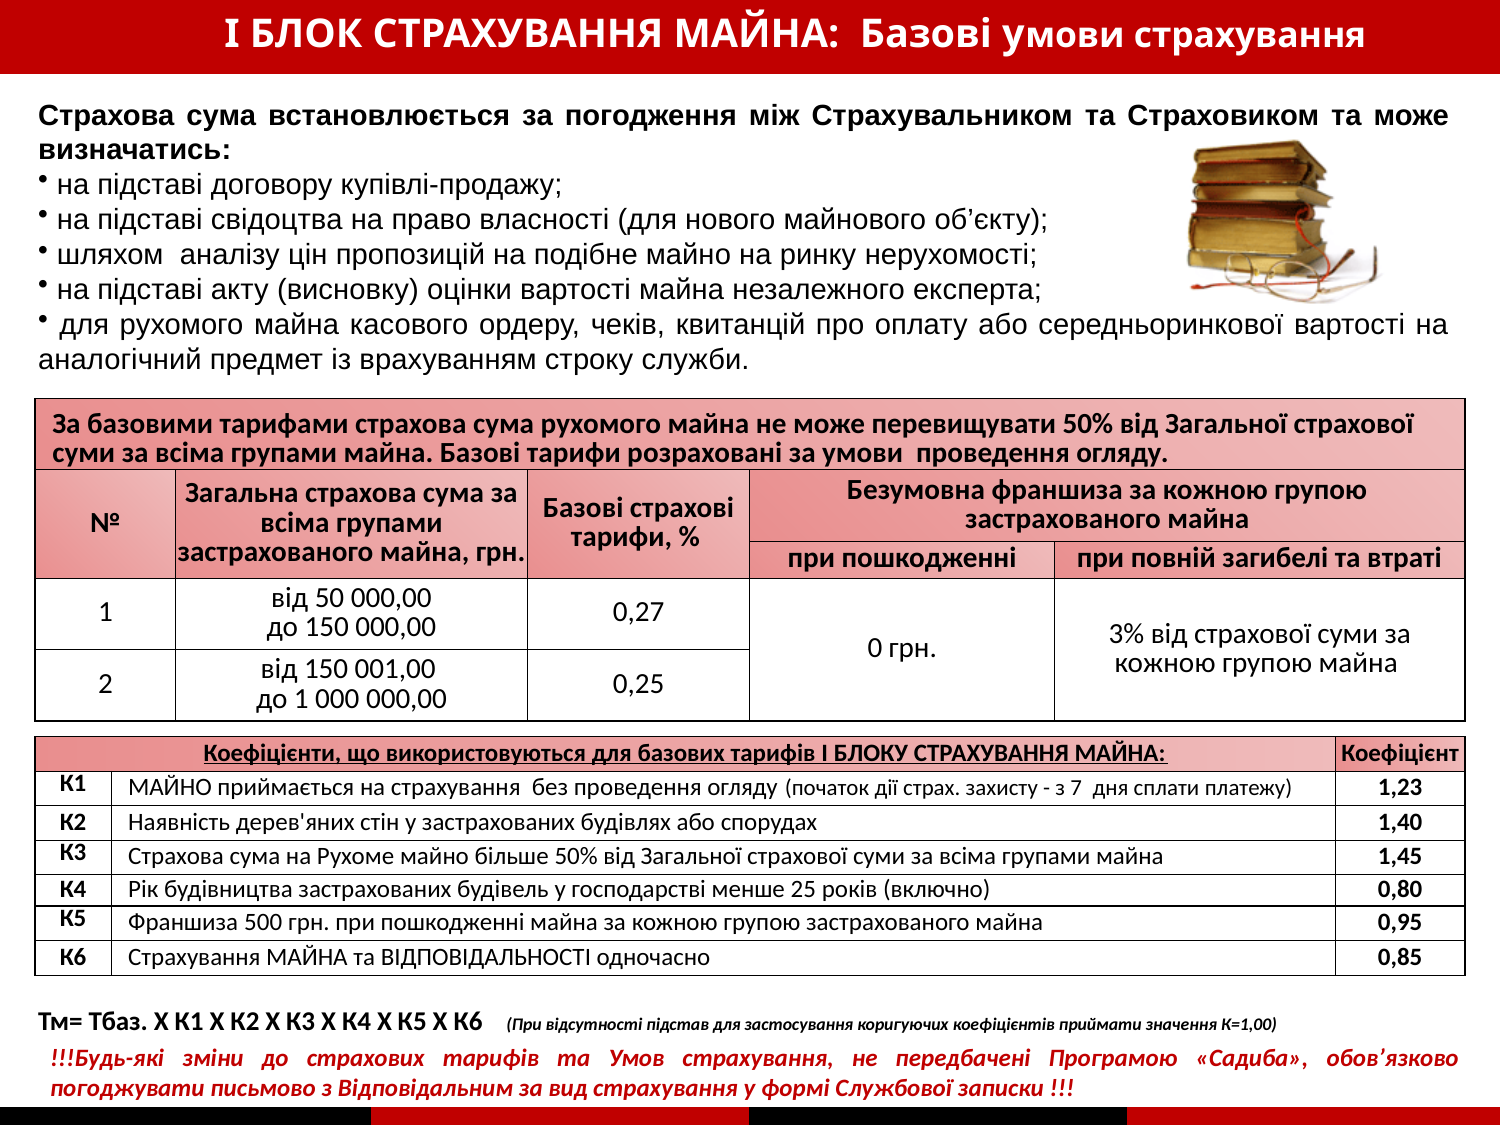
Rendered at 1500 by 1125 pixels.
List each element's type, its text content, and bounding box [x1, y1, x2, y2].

table_cell К4 [36, 875, 111, 905]
table_cell Франшиза 500 грн. при пошкодженні майна за кожною групою застрахованого майна [112, 907, 1335, 940]
table_cell 1,40 [1336, 806, 1464, 840]
table_cell при повній загибелі та втраті [1055, 542, 1464, 578]
table_cell від 150 001,00 до 1 000 000,00 [176, 650, 527, 720]
text_box Тм= Тбаз. Х К1 Х К2 Х К3 Х К4 Х К5 Х К6 (При відсутності підстав для застосування коригуючих коефіцієнтів приймати значення К=1,00) [23, 995, 1500, 1043]
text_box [0, 1107, 1500, 1125]
table_cell К2 [36, 806, 111, 840]
table_cell від 50 000,00 до 150 000,00 [176, 579, 527, 649]
table_cell при пошкодженні [750, 542, 1054, 578]
table_cell Загальна страхова сума за всіма групами застрахованого майна, грн. [176, 470, 527, 578]
table_cell К5 [36, 907, 111, 940]
table_cell 1,45 [1336, 841, 1464, 874]
table_cell МАЙНО приймається на страхування без проведення огляду (початок дії страх. захисту - з 7 дня сплати платежу) [112, 772, 1335, 805]
table_cell 0,27 [528, 579, 749, 649]
table_cell 1 [36, 579, 175, 649]
table_cell 1,23 [1336, 772, 1464, 805]
table_cell К1 [36, 772, 111, 805]
table_cell 0 грн. [750, 579, 1054, 720]
text_box Страхова сума встановлюється за погодження між Страхувальником та Страховиком та може визначатись: на підставі договору купівлі-продажу; на підставі свідоцтва на право власності (для нового майнового об’єкту); шляхом аналізу цін пропозицій на подібне майно на ринку нерухомості; на підставі акту (висновку) оцінки вартості майна незалежного експерта; для рухомого майна касового ордеру, чеків, квитанцій про оплату або середньоринкової вартості на аналогічний предмет із врахуванням строку служби. [23, 88, 1465, 383]
table_header За базовими тарифами страхова сума рухомого майна не може перевищувати 50% від Загальної страхової суми за всіма групами майна. Базові тарифи розраховані за умови проведення огляду. [36, 399, 1464, 469]
table_cell Безумовна франшиза за кожною групою застрахованого майна [750, 470, 1464, 541]
table_cell 0,80 [1336, 875, 1464, 905]
text_box [0, 0, 1500, 74]
title І БЛОК СТРАХУВАННЯ МАЙНА: Базові умови страхування [118, 5, 1382, 65]
table_cell Страхування МАЙНА та ВІДПОВІДАЛЬНОСТІ одночасно [112, 941, 1335, 975]
table_header Коефіцієнт [1336, 737, 1464, 771]
table_header Коефіцієнти, що використовуються для базових тарифів І БЛОКУ СТРАХУВАННЯ МАЙНА: [36, 737, 1335, 771]
table_cell Рік будівництва застрахованих будівель у господарстві менше 25 років (включно) [112, 875, 1335, 905]
table_cell Страхова сума на Рухоме майно більше 50% від Загальної страхової суми за всіма групами майна [112, 841, 1335, 874]
table_cell К3 [36, 841, 111, 874]
table_cell 0,25 [528, 650, 749, 720]
table_cell 0,85 [1336, 941, 1464, 975]
table_cell Базові страхові тарифи, % [528, 470, 749, 578]
table_cell № [36, 470, 175, 578]
table_cell К6 [36, 941, 111, 975]
table_cell 0,95 [1336, 907, 1464, 940]
table_cell Наявність дерев'яних стін у застрахованих будівлях або спорудах [112, 806, 1335, 840]
text_box !!!Будь-які зміни до страхових тарифів та Умов страхування, не передбачені Програмою «Садиба», обов’язково погоджувати письмово з Відповідальним за вид страхування у формі Службової записки !!! [35, 1043, 1477, 1107]
picture [1184, 137, 1387, 311]
table_cell 3% від страхової суми за кожною групою майна [1055, 579, 1464, 720]
table_cell 2 [36, 650, 175, 720]
